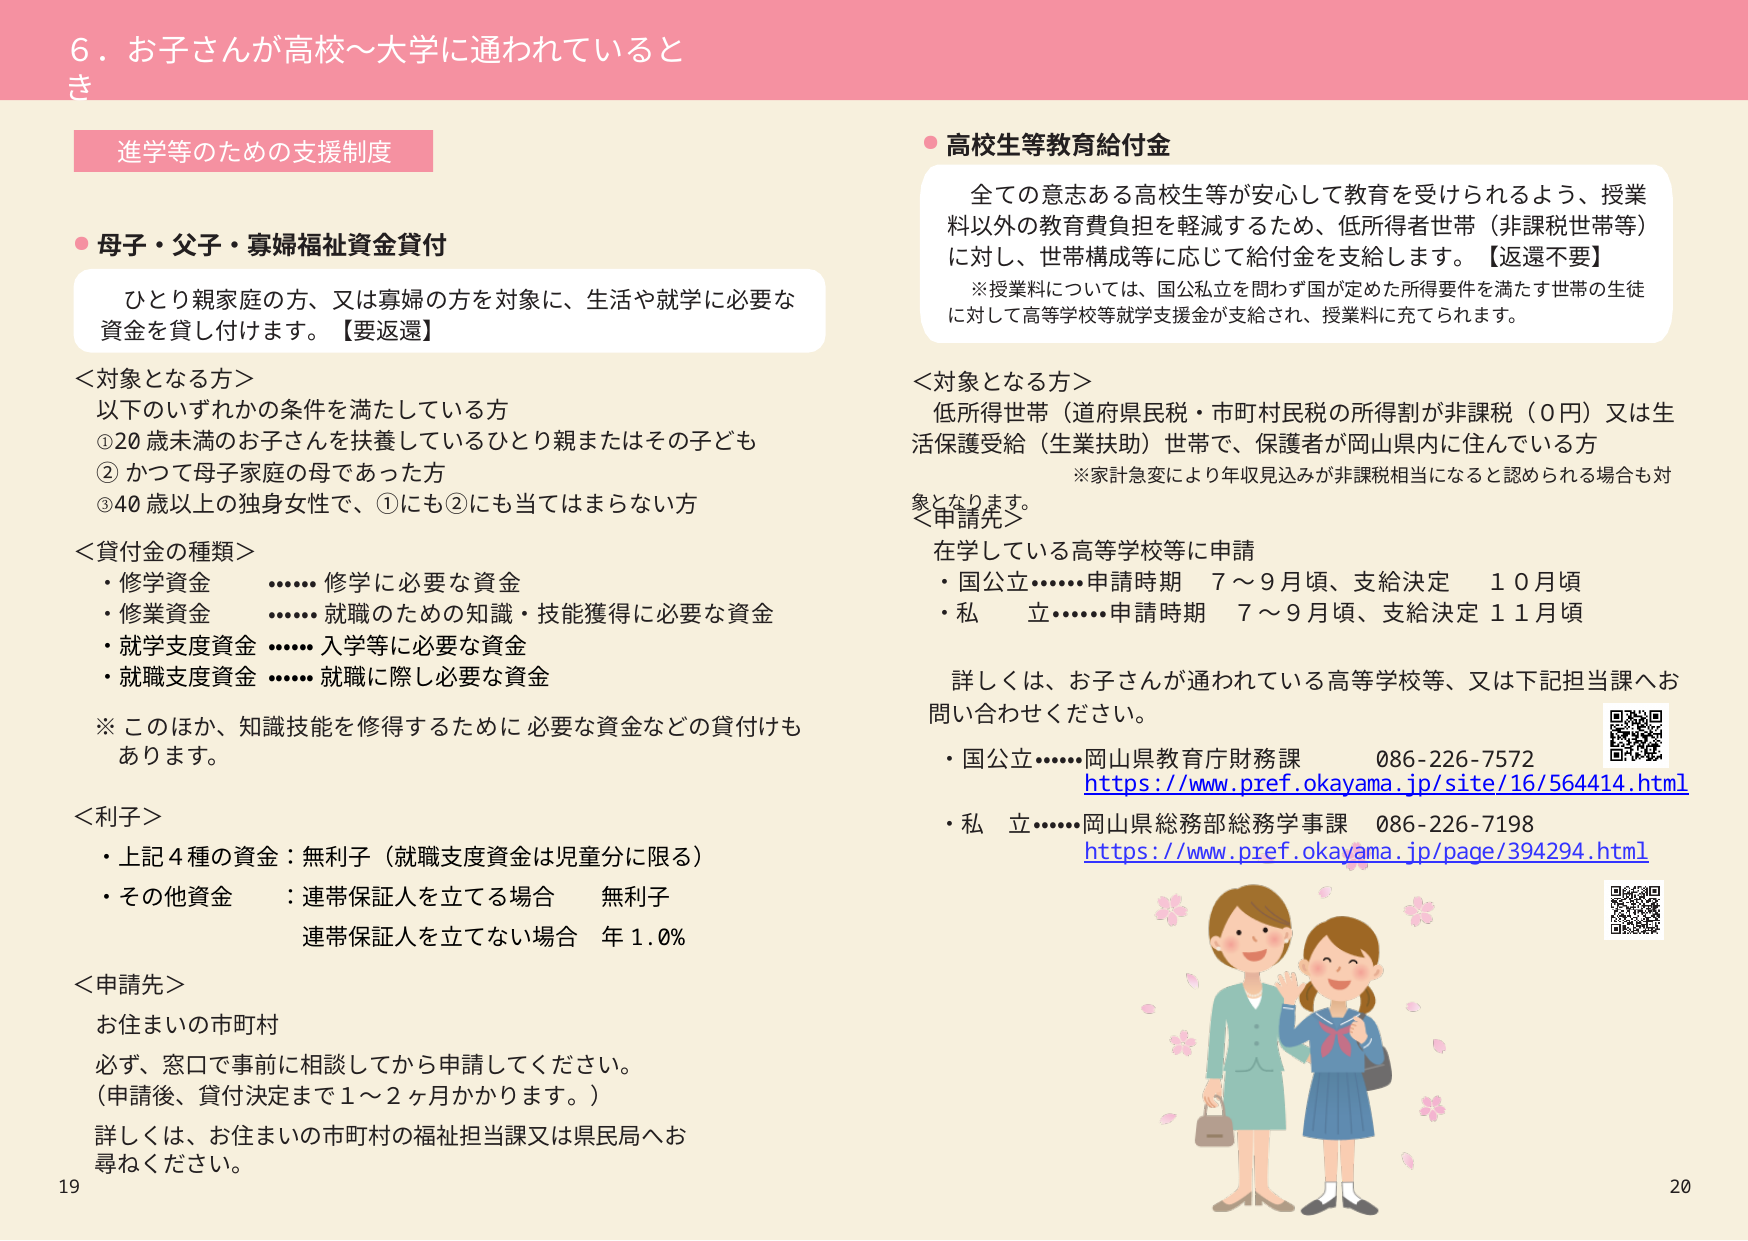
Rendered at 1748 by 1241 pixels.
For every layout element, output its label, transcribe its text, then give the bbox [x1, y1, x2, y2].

text_box ６．お子さんが高校～大学に通われているとき [62, 28, 703, 106]
text_box 高校生等教育給付金 [904, 122, 1748, 167]
text_box ＜利子＞ ・上記４種の資金：無利子（就職支度資金は児童分に限る） ・その他資金 ：連帯保証人を立てる場合 無利子 連帯保証人を立てない場合 年1.0% ＜申請先＞ お住まいの市町村 必ず、窓口で事前に相談してから申請してください。 （申請後、貸付決定まで１～２ヶ月かかります。） 詳しくは、お住まいの市町村の福祉担当課又は県民局へお尋ねください。 [70, 787, 886, 1177]
text_box ＜対象となる方＞ 以下のいずれかの条件を満たしている方 ①20歳未満のお子さんを扶養しているひとり親またはその子ども ②かつて母子家庭の母であった方 ③40歳以上の独身女性で、①にも②にも当てはまらない方 [71, 358, 800, 517]
text_box 全ての意志ある高校生等が安心して教育を受けられるよう、授業 料以外の教育費負担を軽減するため、低所得者世帯（非課税世帯等） に対し、世帯構成等に応じて給付金を支給します。【返還不要】 ※授業料については、国公私立を問わず国が定めた所得要件を満たす世帯の生徒に対して高等学校等就学支援金が支給され、授業料に充てられます。 [919, 174, 1663, 361]
text_box 進学等のための支援制度 [73, 130, 434, 172]
text_box ※このほか、知識技能を修得するために 必要な資金などの貸付けもあります。 [92, 704, 826, 769]
text_box [76, 268, 826, 353]
picture [1141, 841, 1446, 1216]
text_box [925, 167, 1673, 339]
text_box 19 [55, 1174, 81, 1198]
text_box 母子・父子・寡婦福祉資金貸付 [55, 222, 930, 268]
picture [1603, 879, 1664, 940]
text_box ・国公立••••••岡山県教育庁財務課 086-226-7572 https://www.pref.okayama.jp/site/16/564414.html ・私 立••••••岡山県総務部総務学事課 086-226-7198 https://www.pref.okayama.jp/page/394294.html [936, 742, 1703, 864]
text_box ＜貸付金の種類＞ [71, 535, 260, 565]
text_box 詳しくは、お子さんが通われている高等学校等、又は下記担当課へお 問い合わせください。 [926, 658, 1684, 727]
text_box ひとり親家庭の方、又は寡婦の方を対象に、生活や就学に必要な 資金を貸し付けます。【要返還】 [70, 268, 800, 344]
text_box ・修学資金 ・修業資金 ・就学支度資金 ・就職支度資金 [94, 562, 266, 690]
text_box 20 [1667, 1174, 1693, 1198]
text_box ＜申請先＞ 在学している高等学校等に申請 ・国公立••••••申請時期 ７～９月頃、支給決定 １０月頃 ・私 立••••••申請時期 ７～９月頃、支給決定 １１月頃 [908, 499, 1657, 627]
text_box ＜対象となる方＞ 低所得世帯（道府県民税・市町村民税の所得割が非課税（０円）又は生活保護受給（生業扶助）世帯で、保護者が岡山県内に住んでいる方 ※家計急変により年収見込みが非課税相当になると認められる場合も対象となります。 [908, 361, 1684, 513]
text_box ••••••修学に必要な資金 ••••••就職のための知識・技能獲得に必要な資金 ••••••入学等に必要な資金 ••••••就職に際し必要な資金 [266, 562, 826, 690]
picture [1603, 702, 1669, 769]
